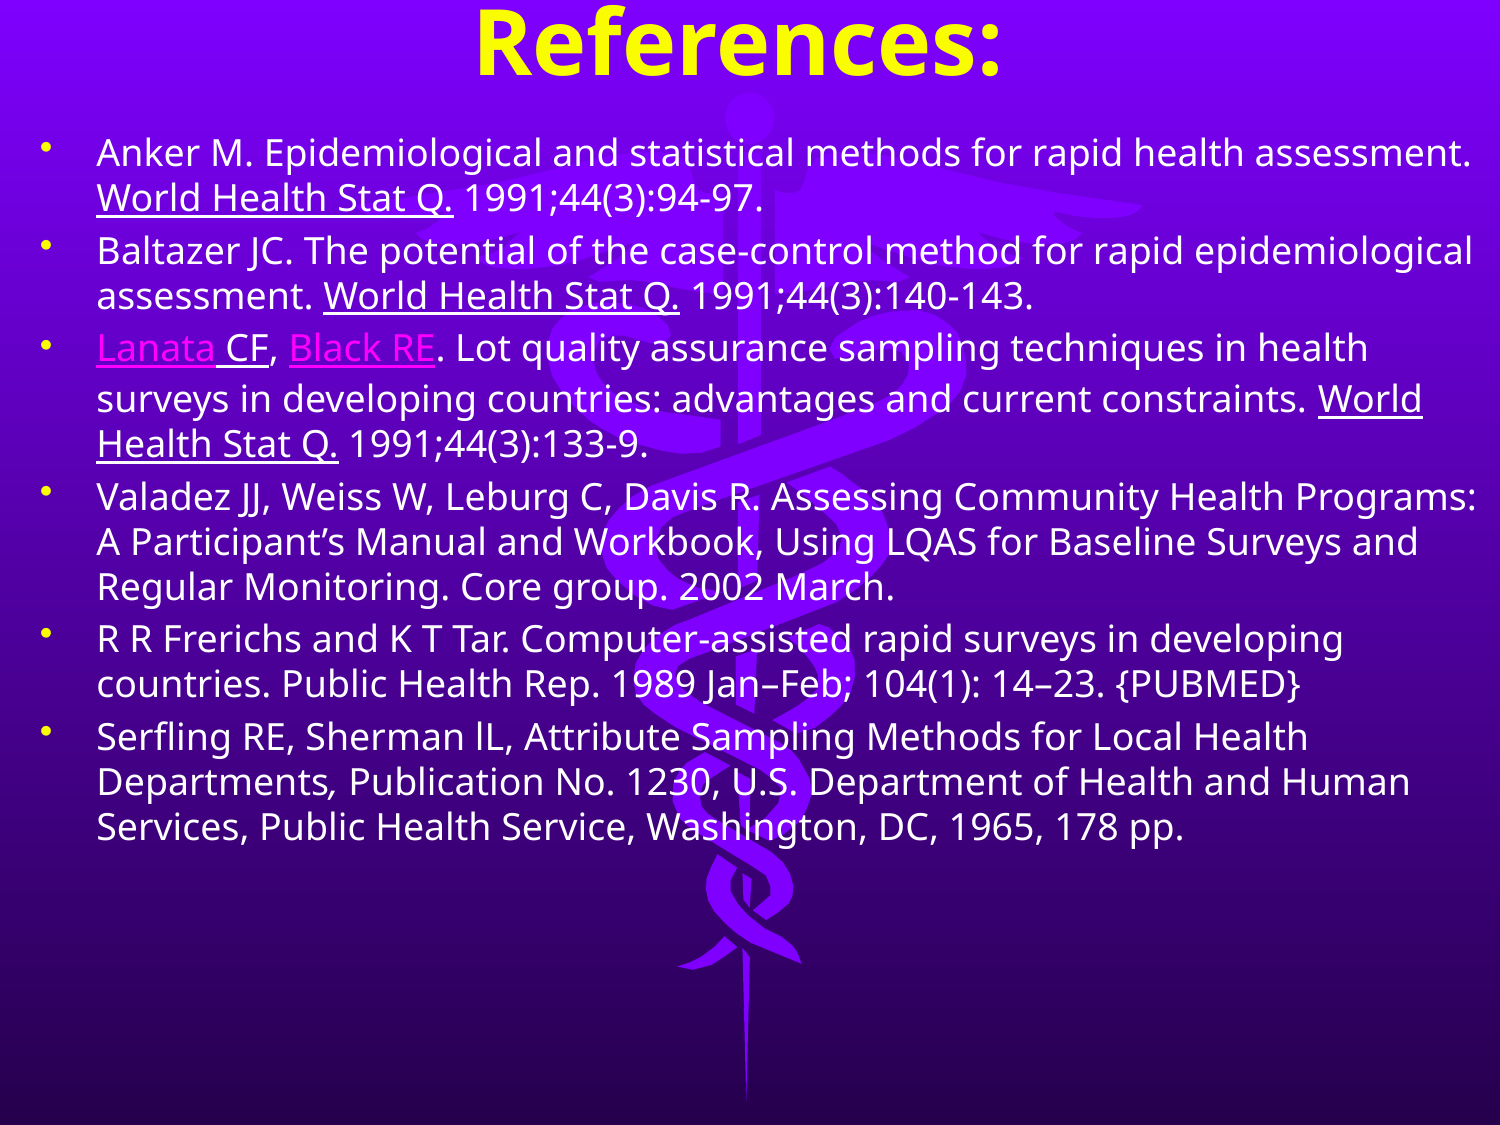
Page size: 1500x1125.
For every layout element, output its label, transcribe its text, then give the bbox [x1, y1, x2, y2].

title References: [112, 12, 1388, 121]
list Anker M. Epidemiological and statistical methods for rapid health assessment. World Health Stat Q. 1991;44(3):94-97. Baltazer JC. The potential of the case-control method for rapid epidemiological assessment. World Health Stat Q. 1991;44(3):140-143. Lanata CF, Black RE. Lot quality assurance sampling techniques in health surveys in developing countries: advantages and current constraints. World Health Stat Q. 1991;44(3):133-9. Valadez JJ, Weiss W, Leburg C, Davis R. Assessing Community Health Programs: A Participant’s Manual and Workbook, Using LQAS for Baseline Surveys and Regular Monitoring. Core group. 2002 March. R R Frerichs and K T Tar. Computer-assisted rapid surveys in developing countries. Public Health Rep. 1989 Jan–Feb; 104(1): 14–23. {PUBMED} Serfling RE, Sherman lL, Attribute Sampling Methods for Local Health Departments, Publication No. 1230, U.S. Department of Health and Human Services, Public Health Service, Washington, DC, 1965, 178 pp. [24, 121, 1500, 963]
